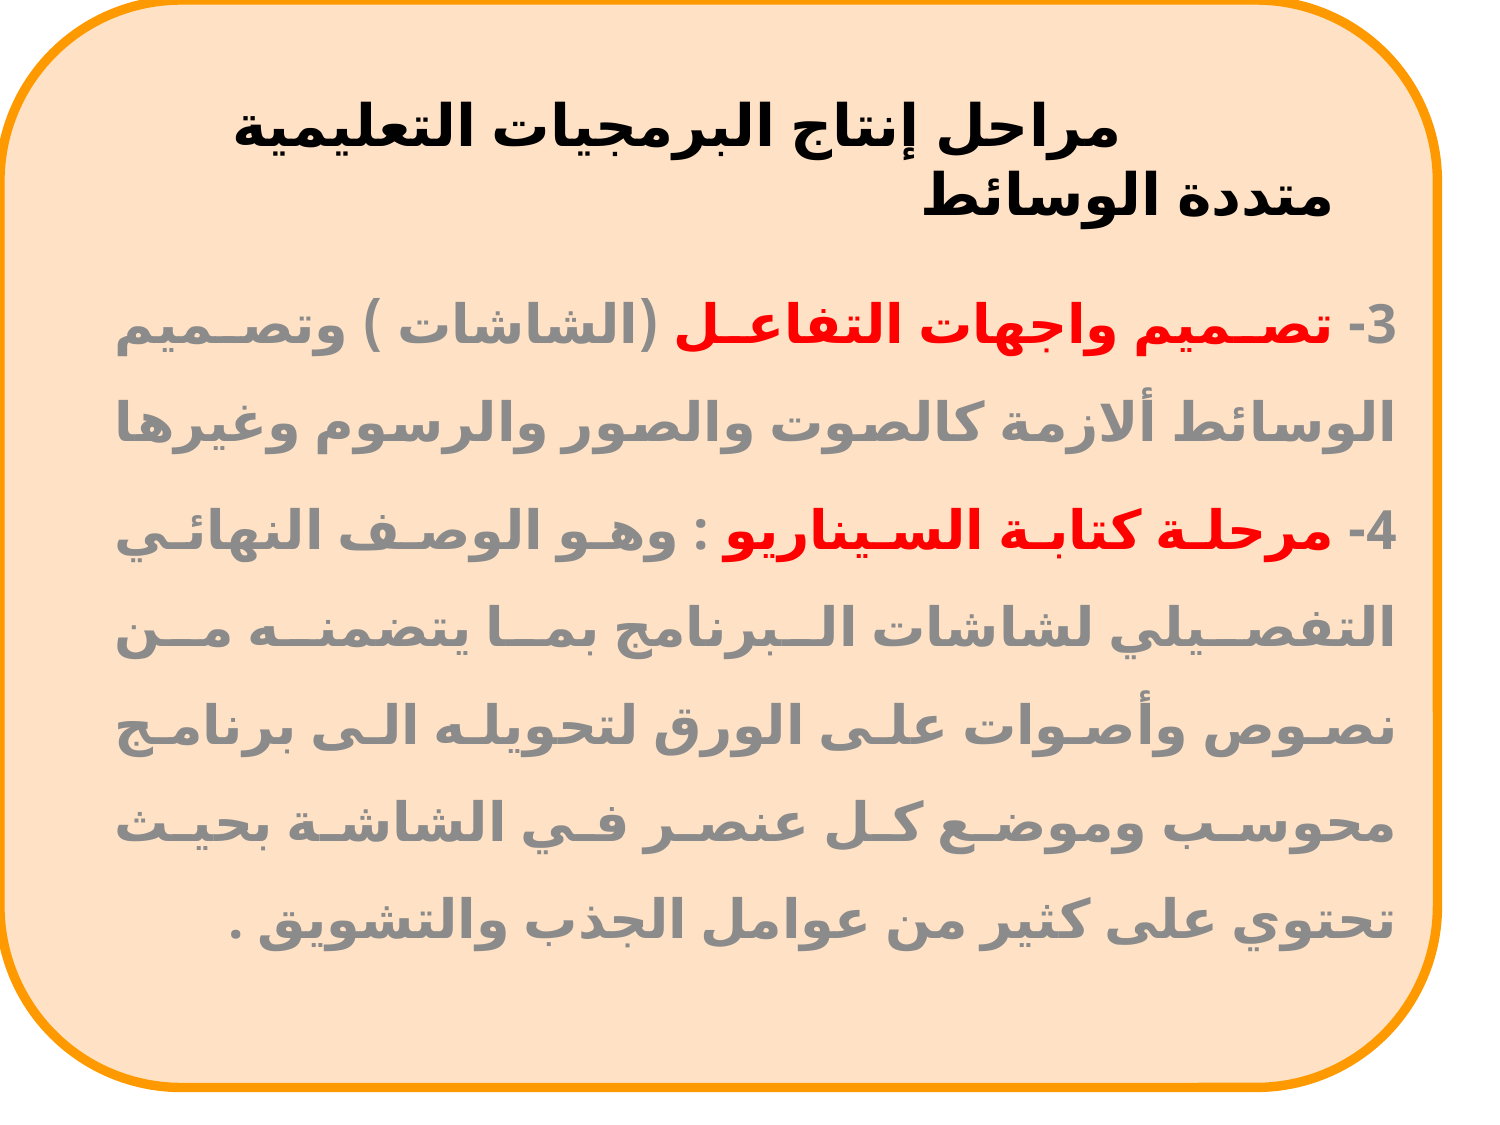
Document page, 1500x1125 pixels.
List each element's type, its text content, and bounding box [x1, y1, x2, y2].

title مراحل إنتاج البرمجيات التعليمية متددة الوسائط [75, 75, 1350, 241]
subtitle 3- تصميم واجهات التفاعل (الشاشات ) وتصميم الوسائط ألازمة كالصوت والصور والرسوم وغيرها 4- مرحلة كتابة السيناريو : وهو الوصف النهائي التفصيلي لشاشات البرنامج بما يتضمنه من نصوص وأصوات على الورق لتحويله الى برنامج محوسب وموضع كل عنصر في الشاشة بحيث تحتوي على كثير من عوامل الجذب والتشويق . [99, 249, 1413, 1038]
text_box [0, 0, 1438, 1088]
